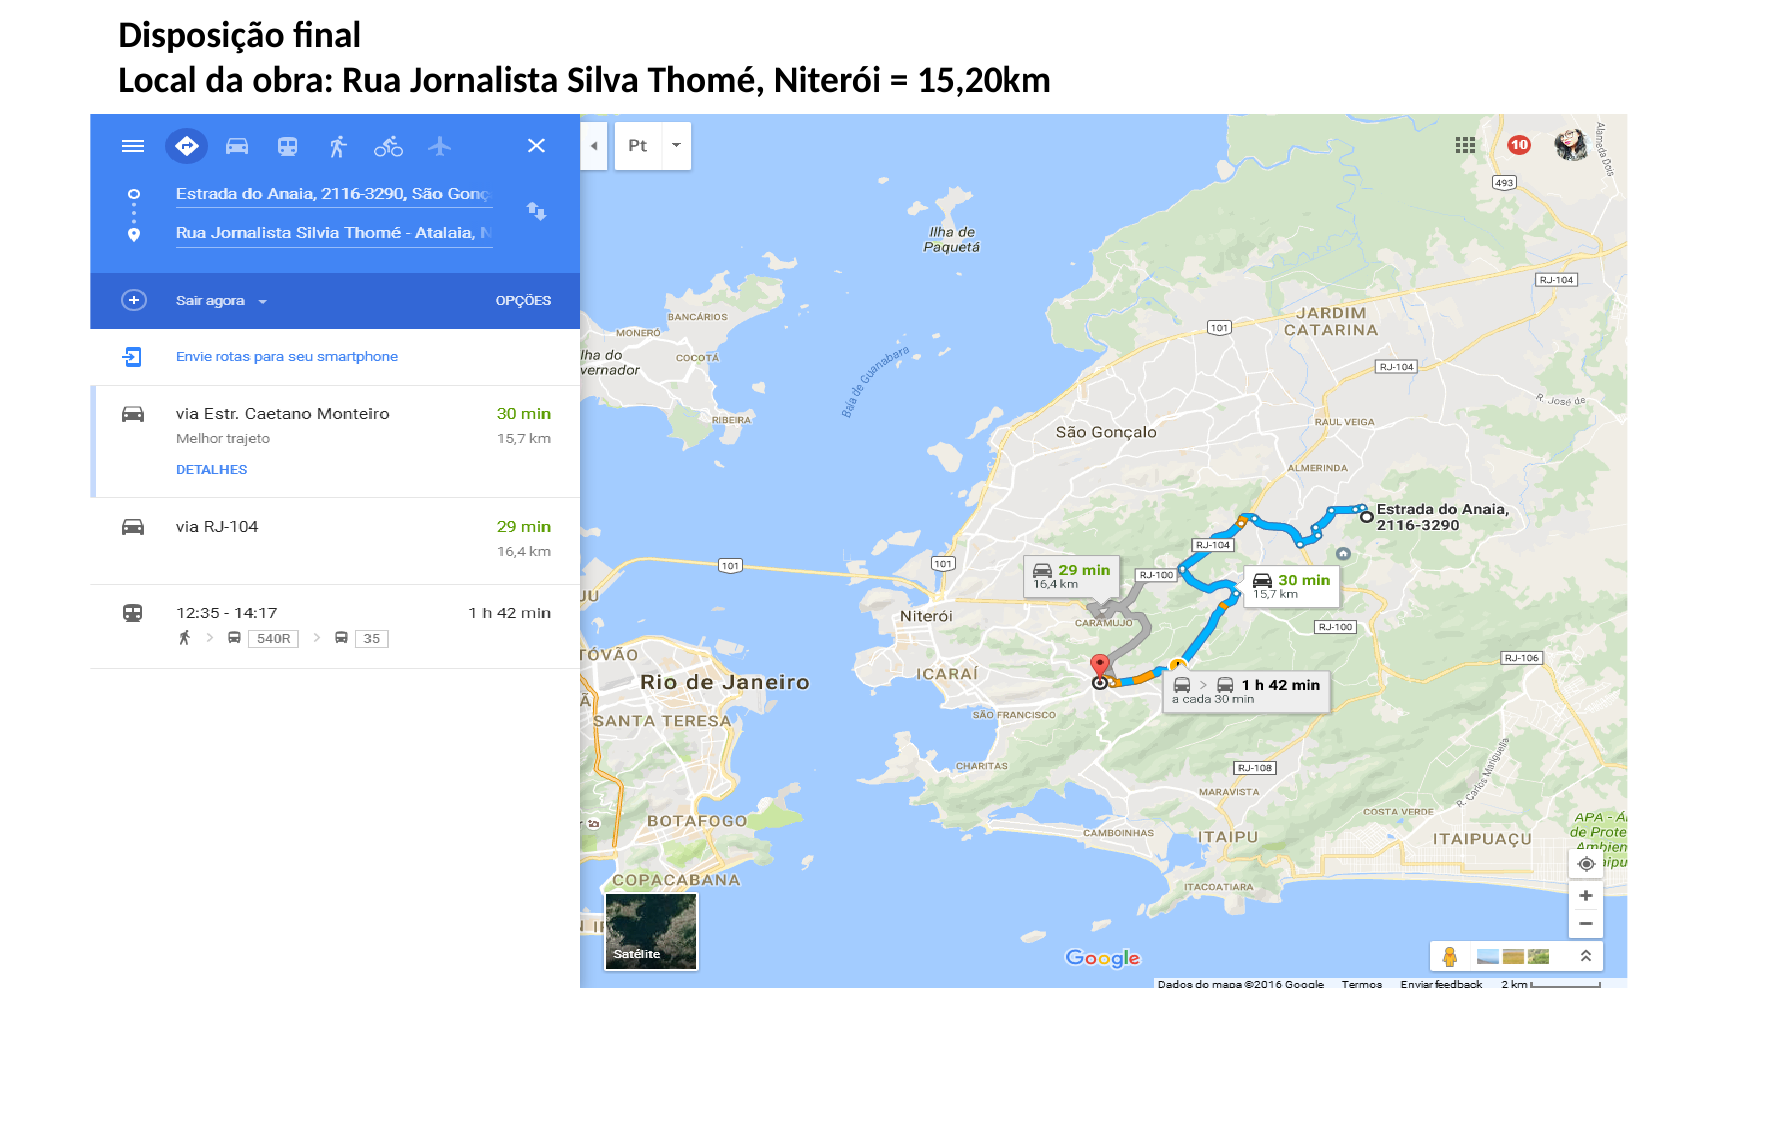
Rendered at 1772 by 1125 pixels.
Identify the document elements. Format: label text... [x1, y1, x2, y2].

text_box Disposição final Local da obra: Rua Jornalista Silva Thomé, Niterói = 15,20km [103, 2, 1068, 108]
picture [90, 113, 1628, 988]
